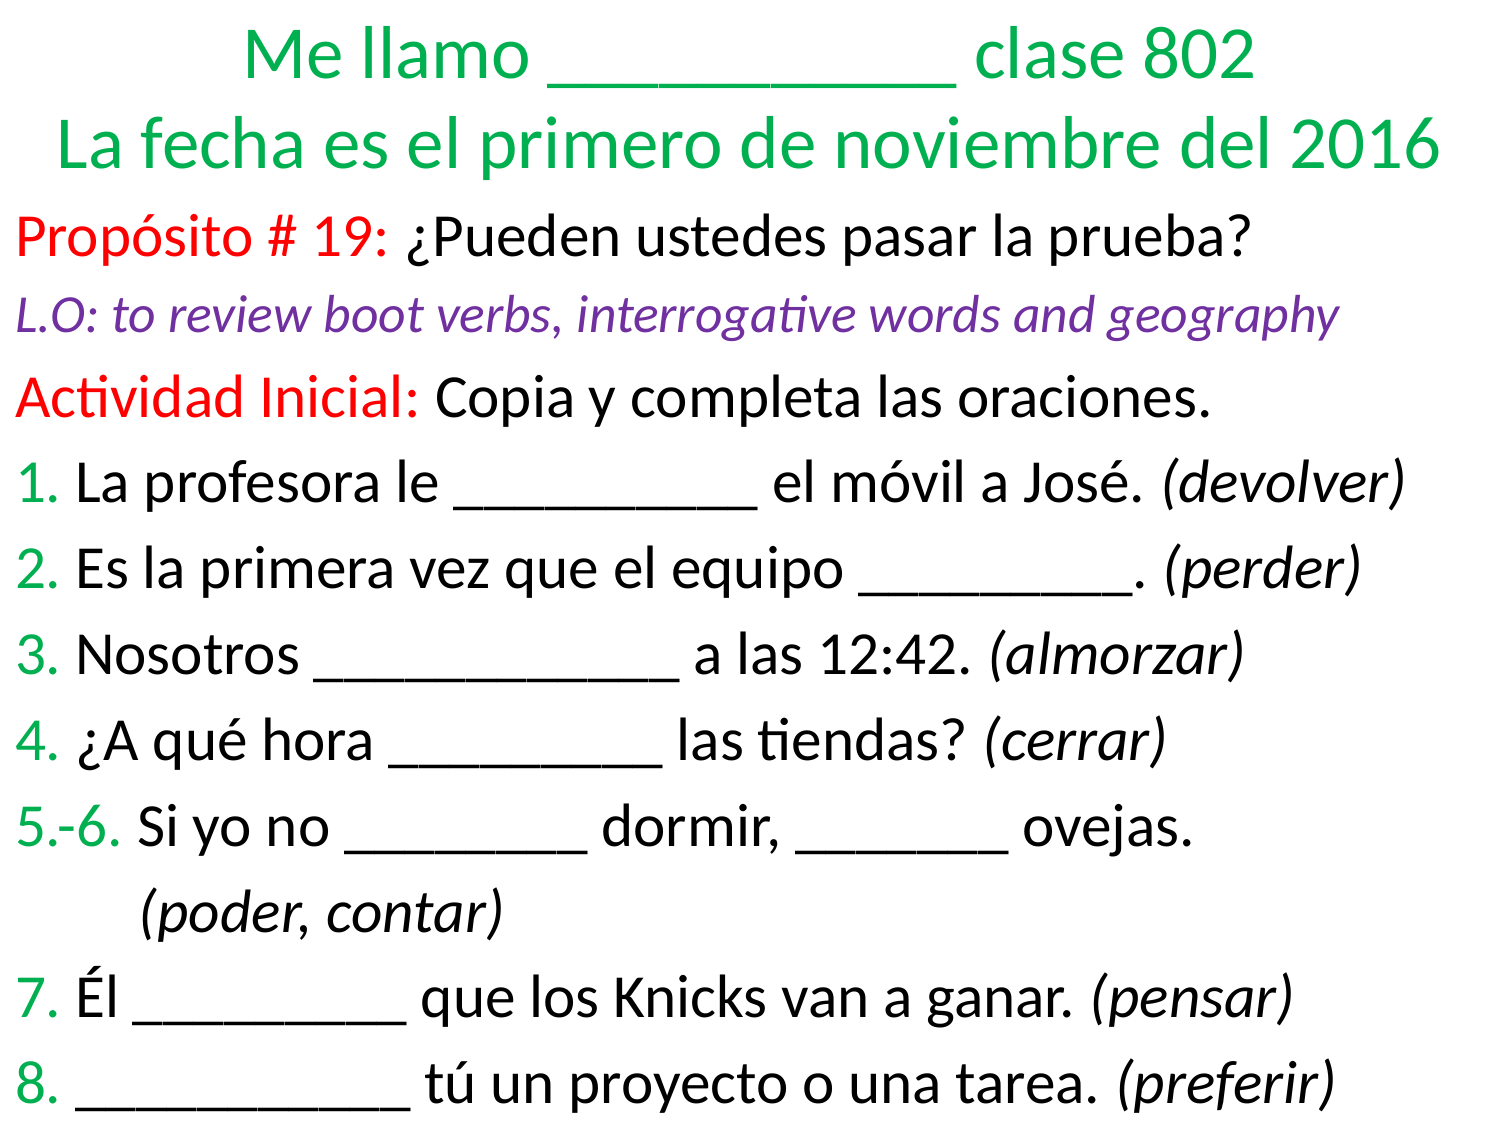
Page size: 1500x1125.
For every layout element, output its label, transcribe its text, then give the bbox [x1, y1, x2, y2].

title Me llamo ___________ clase 802 La fecha es el primero de noviembre del 2016 [0, 0, 1500, 187]
list Propósito # 19: ¿Pueden ustedes pasar la prueba? L.O: to review boot verbs, interrogative words and geography Actividad Inicial: Copia y completa las oraciones. 1. La profesora le __________ el móvil a José. (devolver) 2. Es la primera vez que el equipo _________. (perder) 3. Nosotros ____________ a las 12:42. (almorzar) 4. ¿A qué hora _________ las tiendas? (cerrar) 5.-6. Si yo no ________ dormir, _______ ovejas. (poder, contar) 7. Él _________ que los Knicks van a ganar. (pensar) 8. ___________ tú un proyecto o una tarea. (preferir) [0, 187, 1500, 1125]
